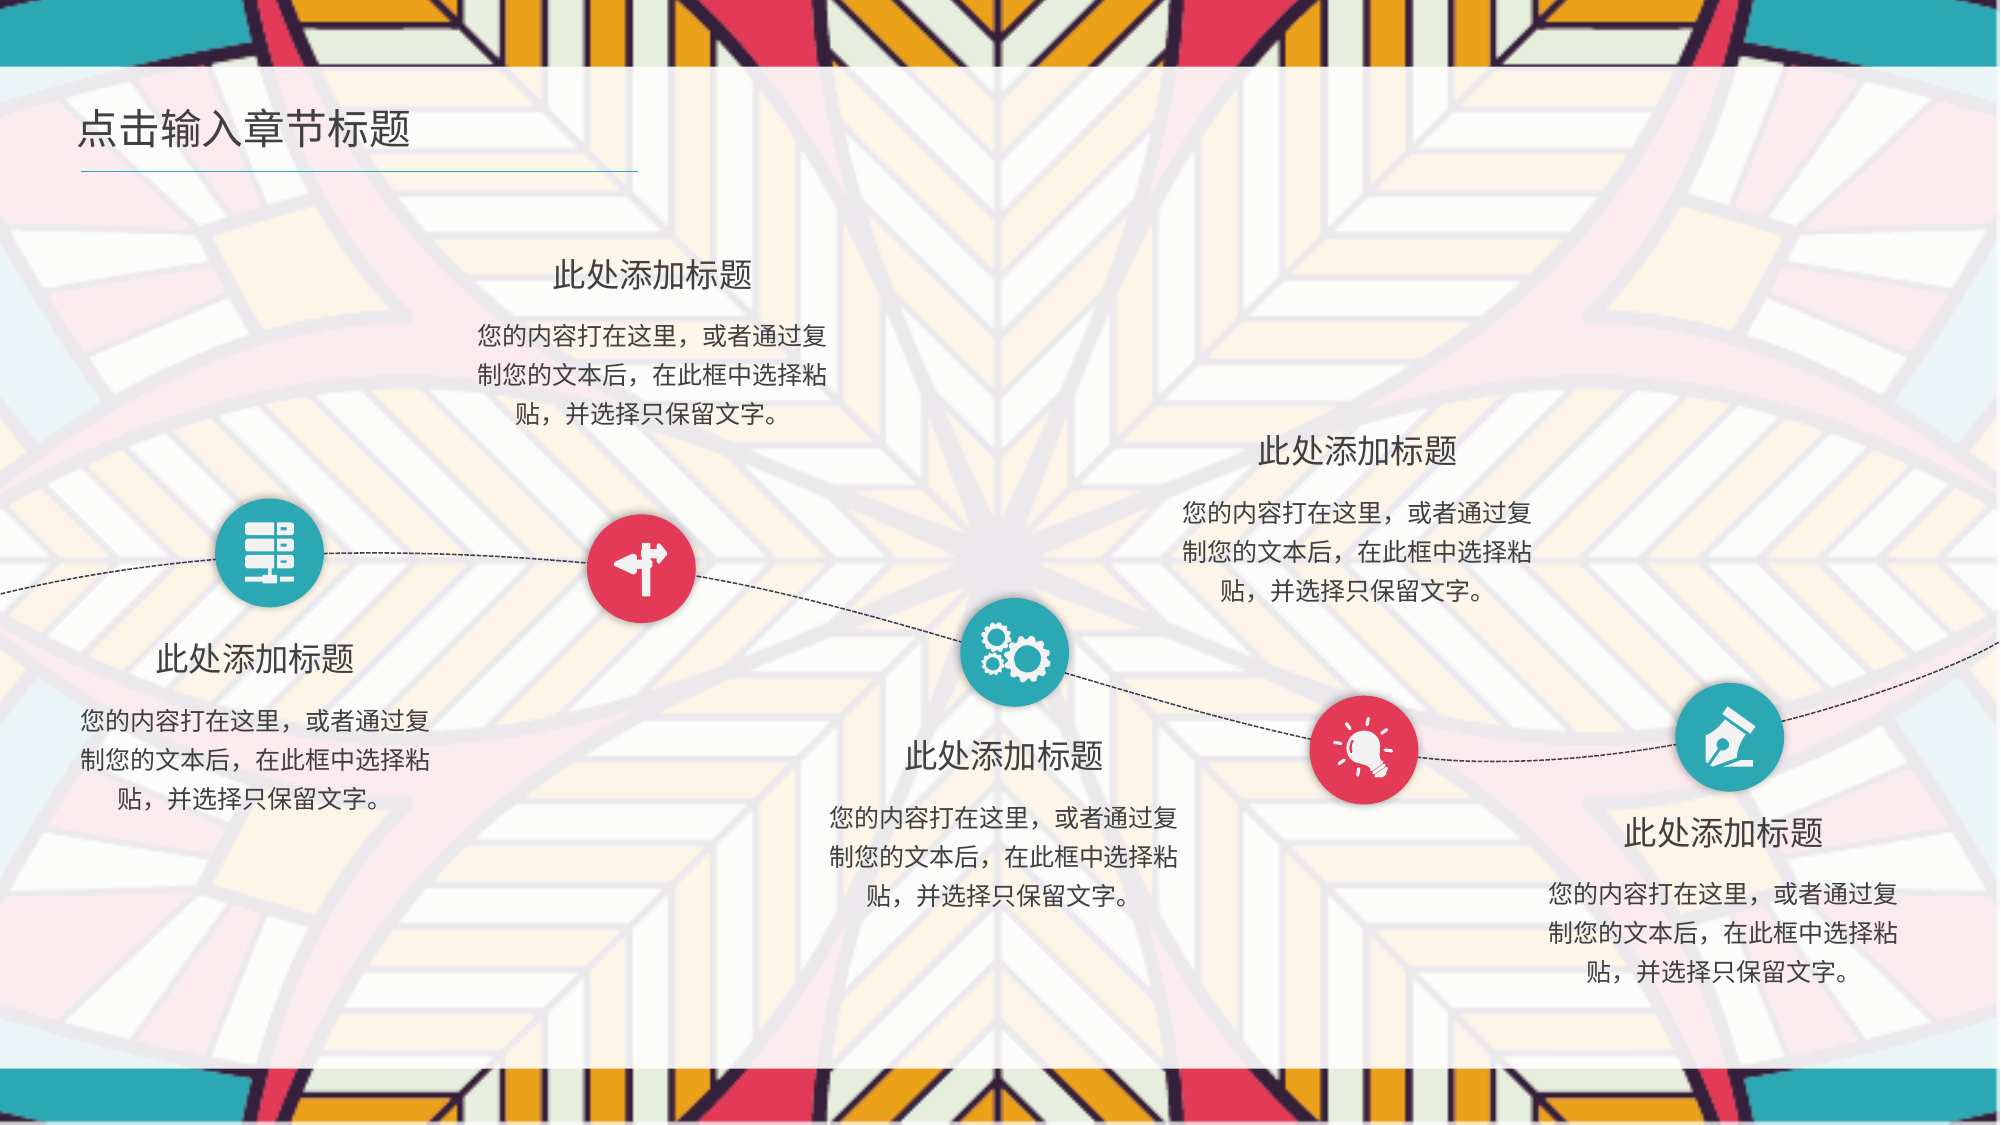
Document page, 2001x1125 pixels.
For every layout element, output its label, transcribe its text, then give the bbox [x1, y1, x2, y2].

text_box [586, 514, 696, 624]
text_box 您的内容打在这里，或者通过复制您的文本后，在此框中选择粘贴，并选择只保留文字。 [454, 304, 852, 436]
text_box 此处添加标题 [889, 728, 1119, 783]
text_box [1309, 695, 1419, 805]
text_box 此处添加标题 [1609, 804, 1839, 860]
picture [0, 0, 2000, 66]
text_box 您的内容打在这里，或者通过复制您的文本后，在此框中选择粘贴，并选择只保留文字。 [805, 785, 1203, 918]
list 点击输入章节标题 [61, 90, 784, 172]
text_box 此处添加标题 [1242, 423, 1473, 478]
text_box [0, 559, 215, 601]
text_box 您的内容打在这里，或者通过复制您的文本后，在此框中选择粘贴，并选择只保留文字。 [57, 689, 454, 821]
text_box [960, 597, 1069, 707]
picture [0, 1069, 2000, 1125]
text_box 此处添加标题 [538, 246, 768, 302]
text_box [215, 498, 324, 608]
text_box 您的内容打在这里，或者通过复制您的文本后，在此框中选择粘贴，并选择只保留文字。 [1159, 481, 1556, 613]
text_box 您的内容打在这里，或者通过复制您的文本后，在此框中选择粘贴，并选择只保留文字。 [1525, 862, 1923, 994]
text_box [324, 551, 586, 609]
text_box 此处添加标题 [140, 631, 370, 686]
text_box [696, 575, 960, 641]
text_box [1069, 619, 2000, 763]
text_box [1675, 682, 1785, 792]
